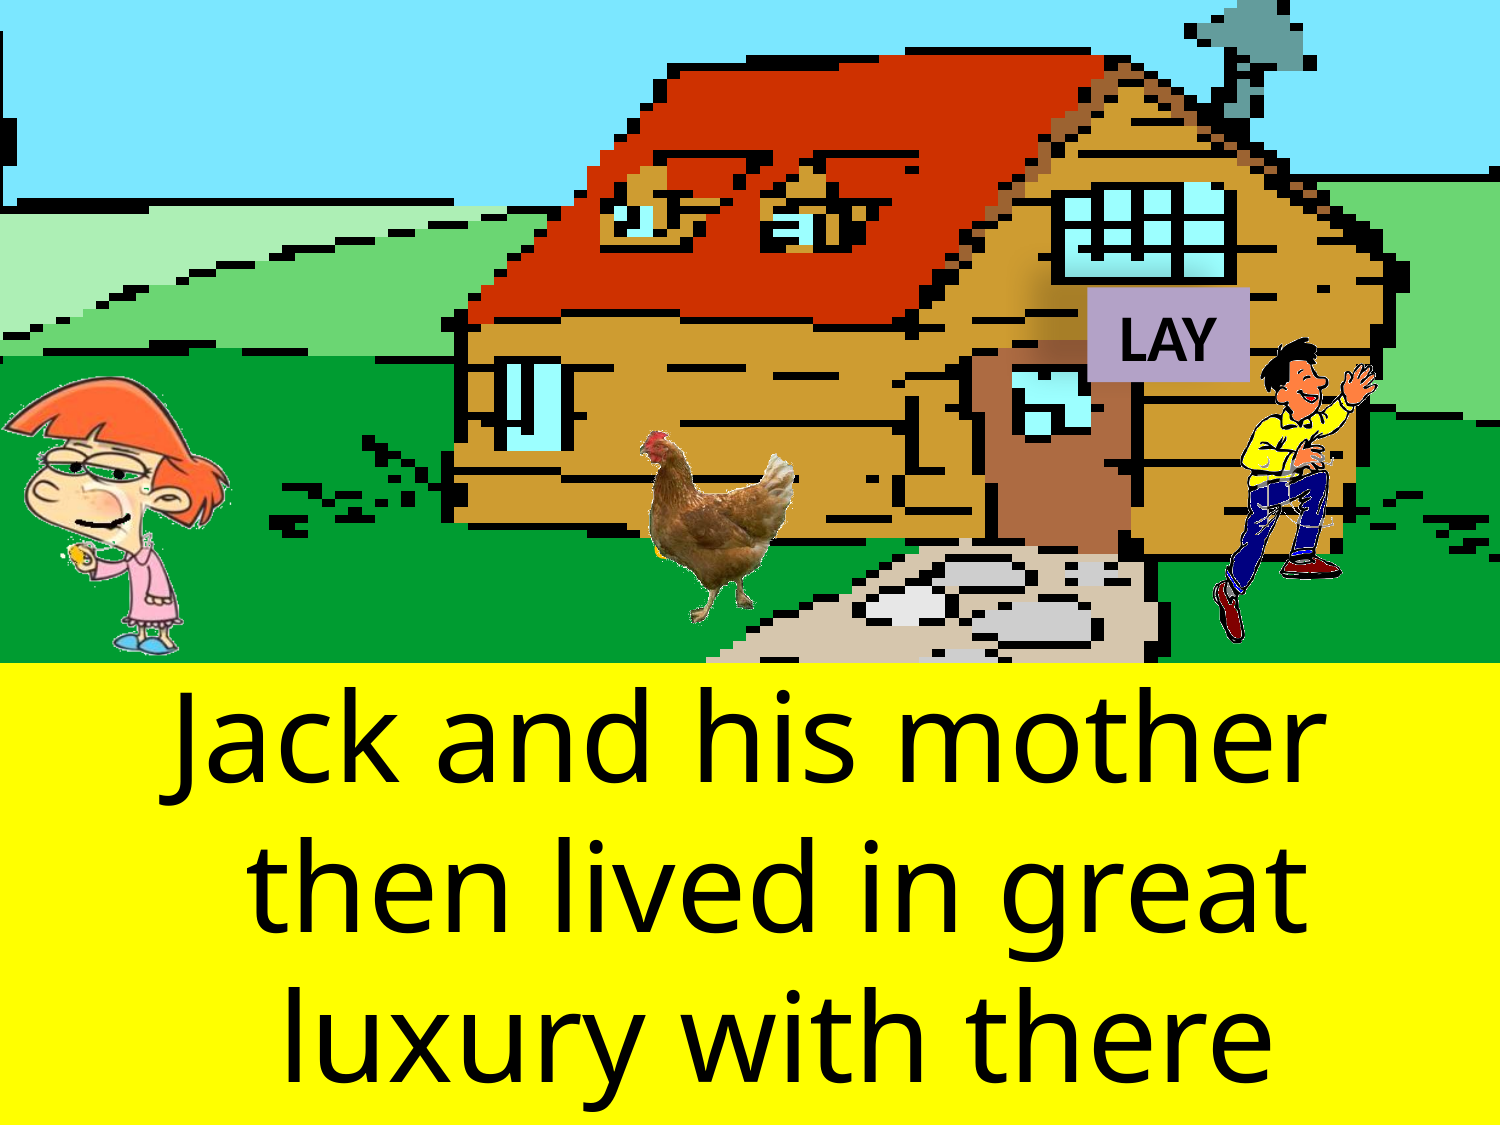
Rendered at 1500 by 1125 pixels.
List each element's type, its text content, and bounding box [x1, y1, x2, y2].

list Jack and his mother then lived in great luxury with there new chicken. [112, 672, 1388, 1088]
picture [0, 0, 1500, 676]
